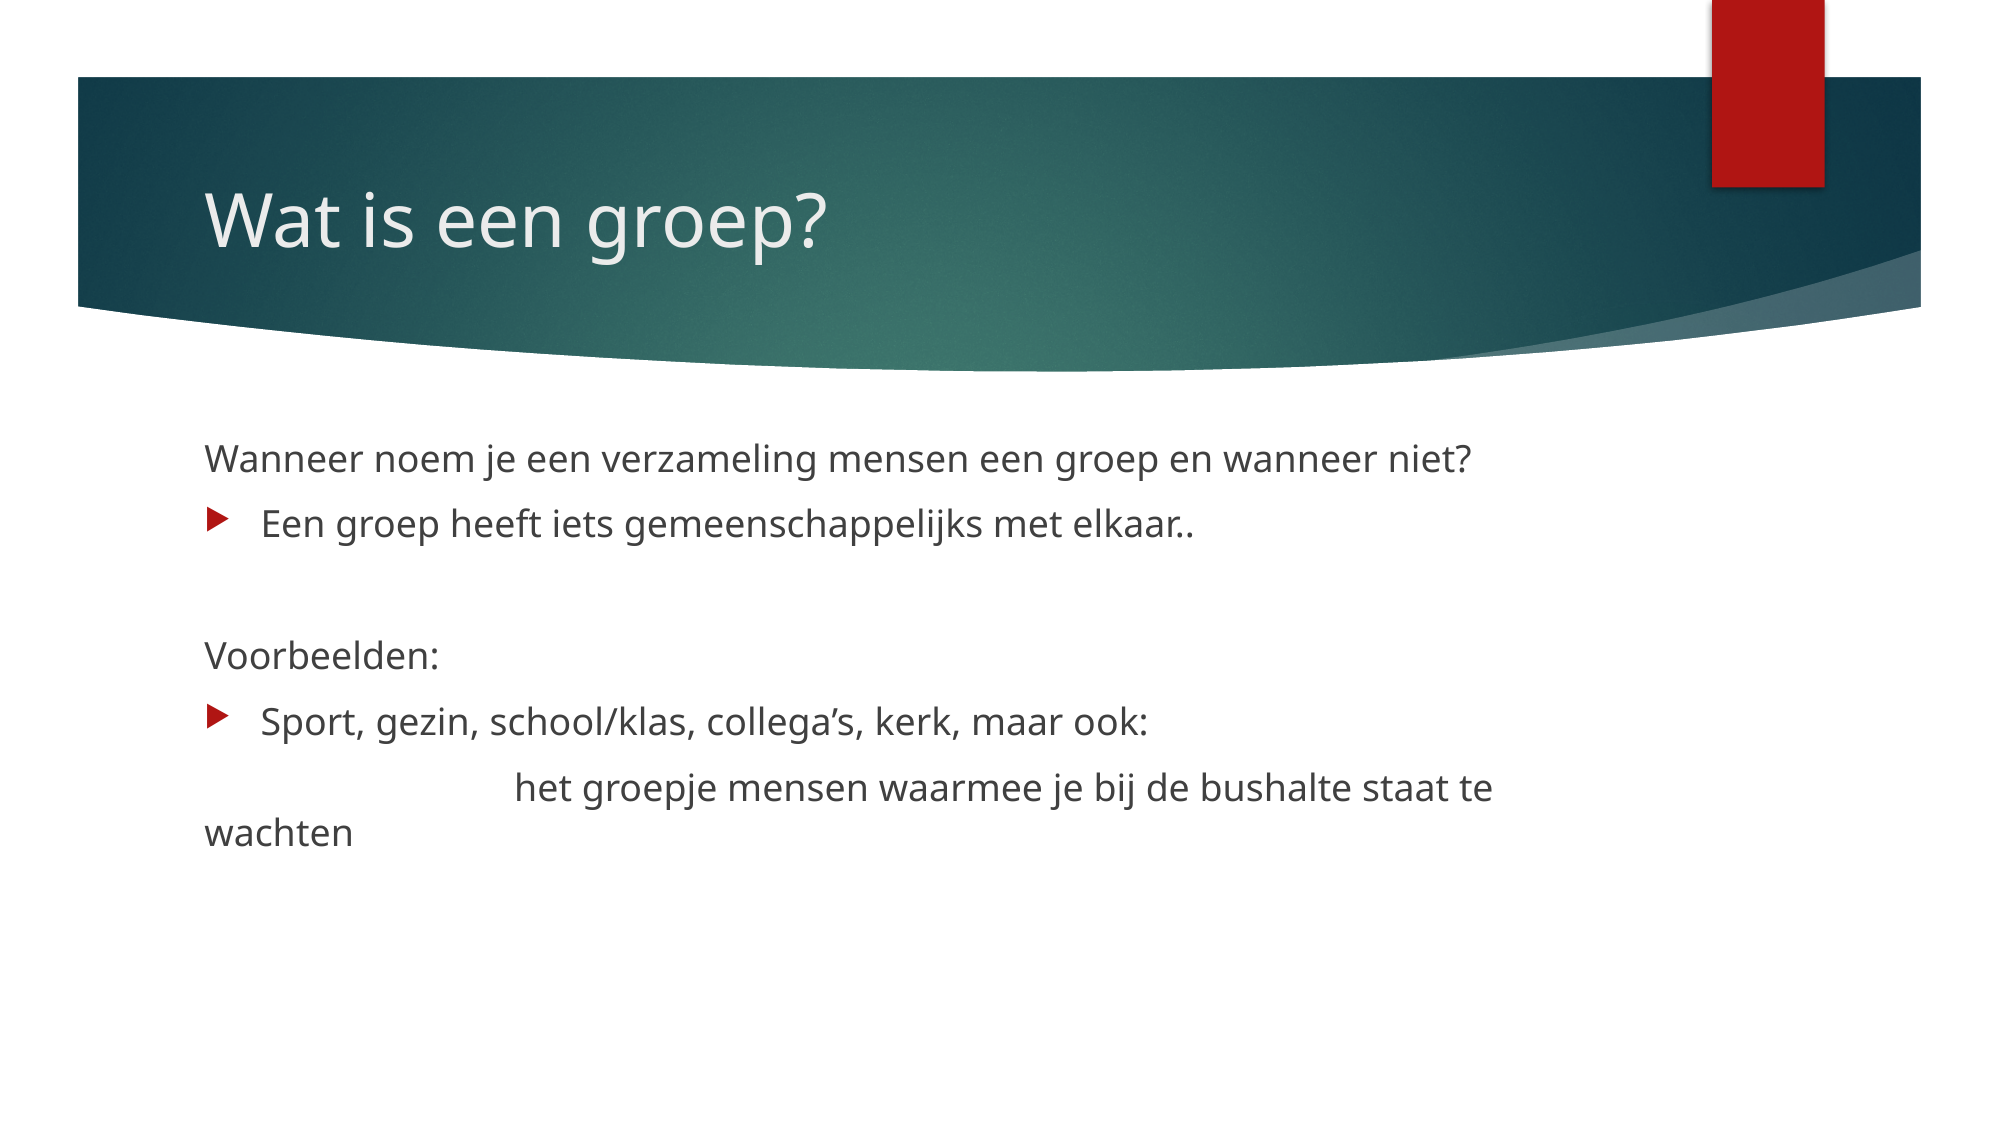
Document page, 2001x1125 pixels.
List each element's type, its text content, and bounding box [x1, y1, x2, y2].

title Wat is een groep? [189, 159, 1638, 276]
list Wanneer noem je een verzameling mensen een groep en wanneer niet? Een groep heeft iets gemeenschappelijks met elkaar.. Voorbeelden: Sport, gezin, school/klas, collega’s, kerk, maar ook: het groepje mensen waarmee je bij de bushalte staat te wachten [189, 427, 1638, 988]
